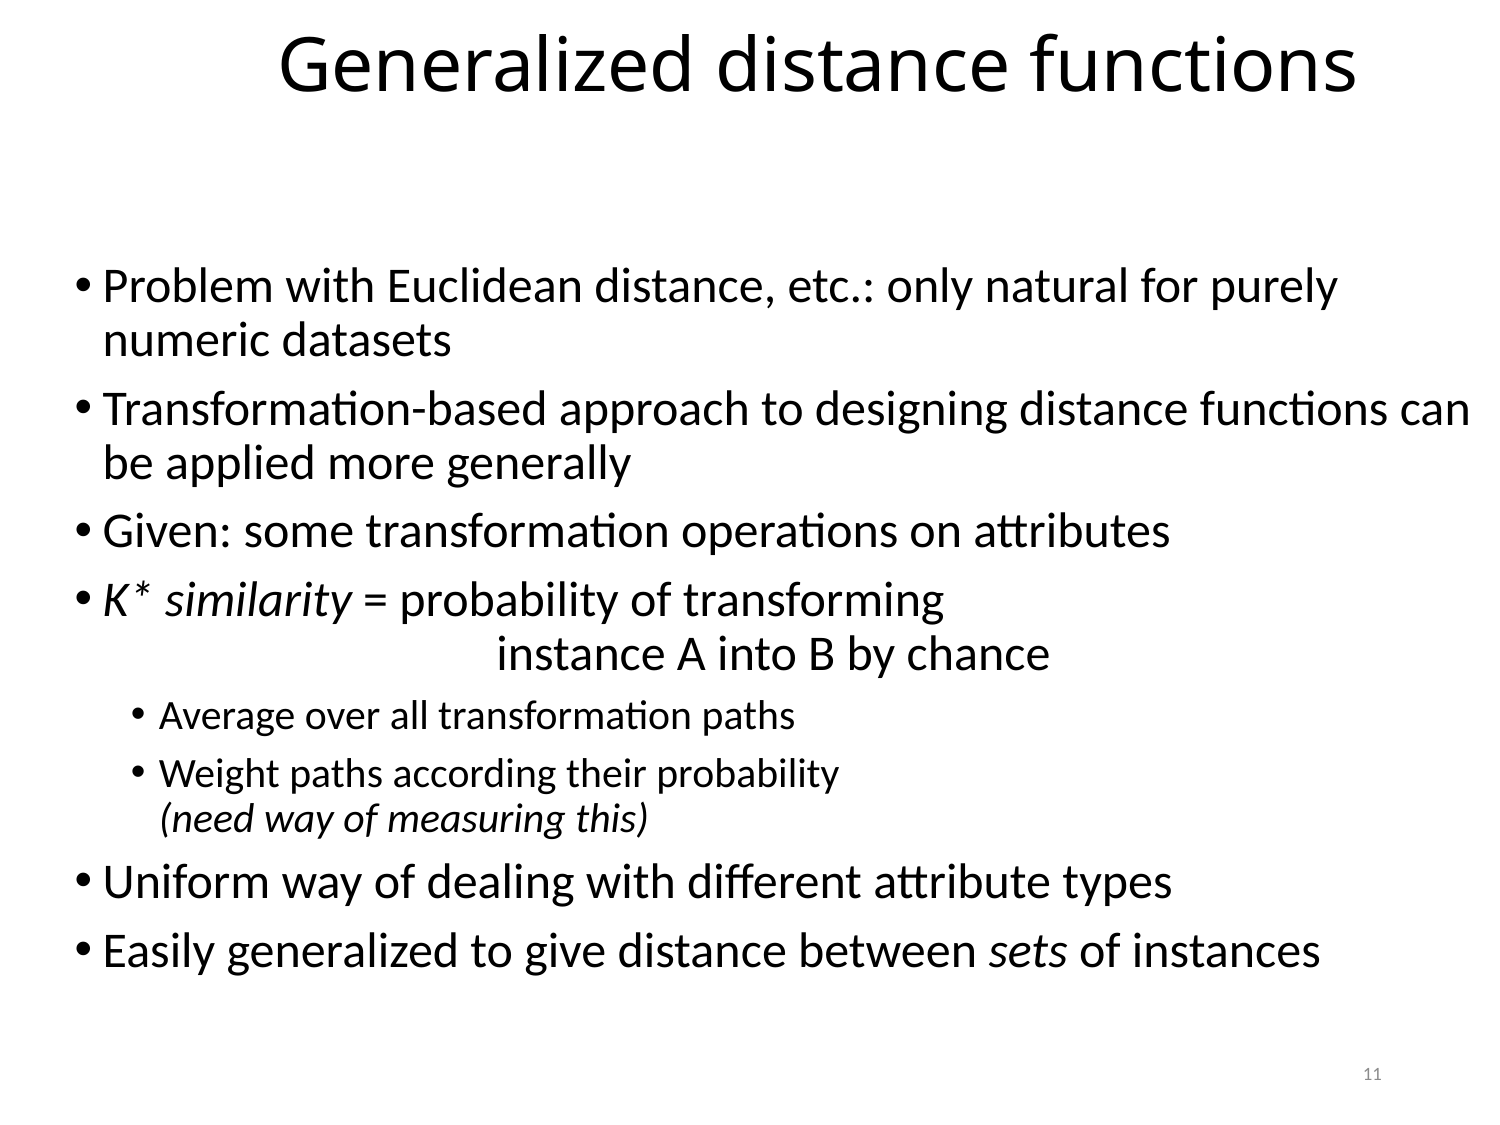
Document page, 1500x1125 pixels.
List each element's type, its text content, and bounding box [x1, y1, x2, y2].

list Problem with Euclidean distance, etc.: only natural for purely numeric datasets Transformation-based approach to designing distance functions can be applied more generally Given: some transformation operations on attributes K* similarity = probability of transforming instance A into B by chance Average over all transformation paths Weight paths according their probability (need way of measuring this) Uniform way of dealing with different attribute types Easily generalized to give distance between sets of instances [59, 252, 1491, 986]
slide_number 11 [1059, 1042, 1397, 1103]
title Generalized distance functions [262, 0, 1500, 148]
